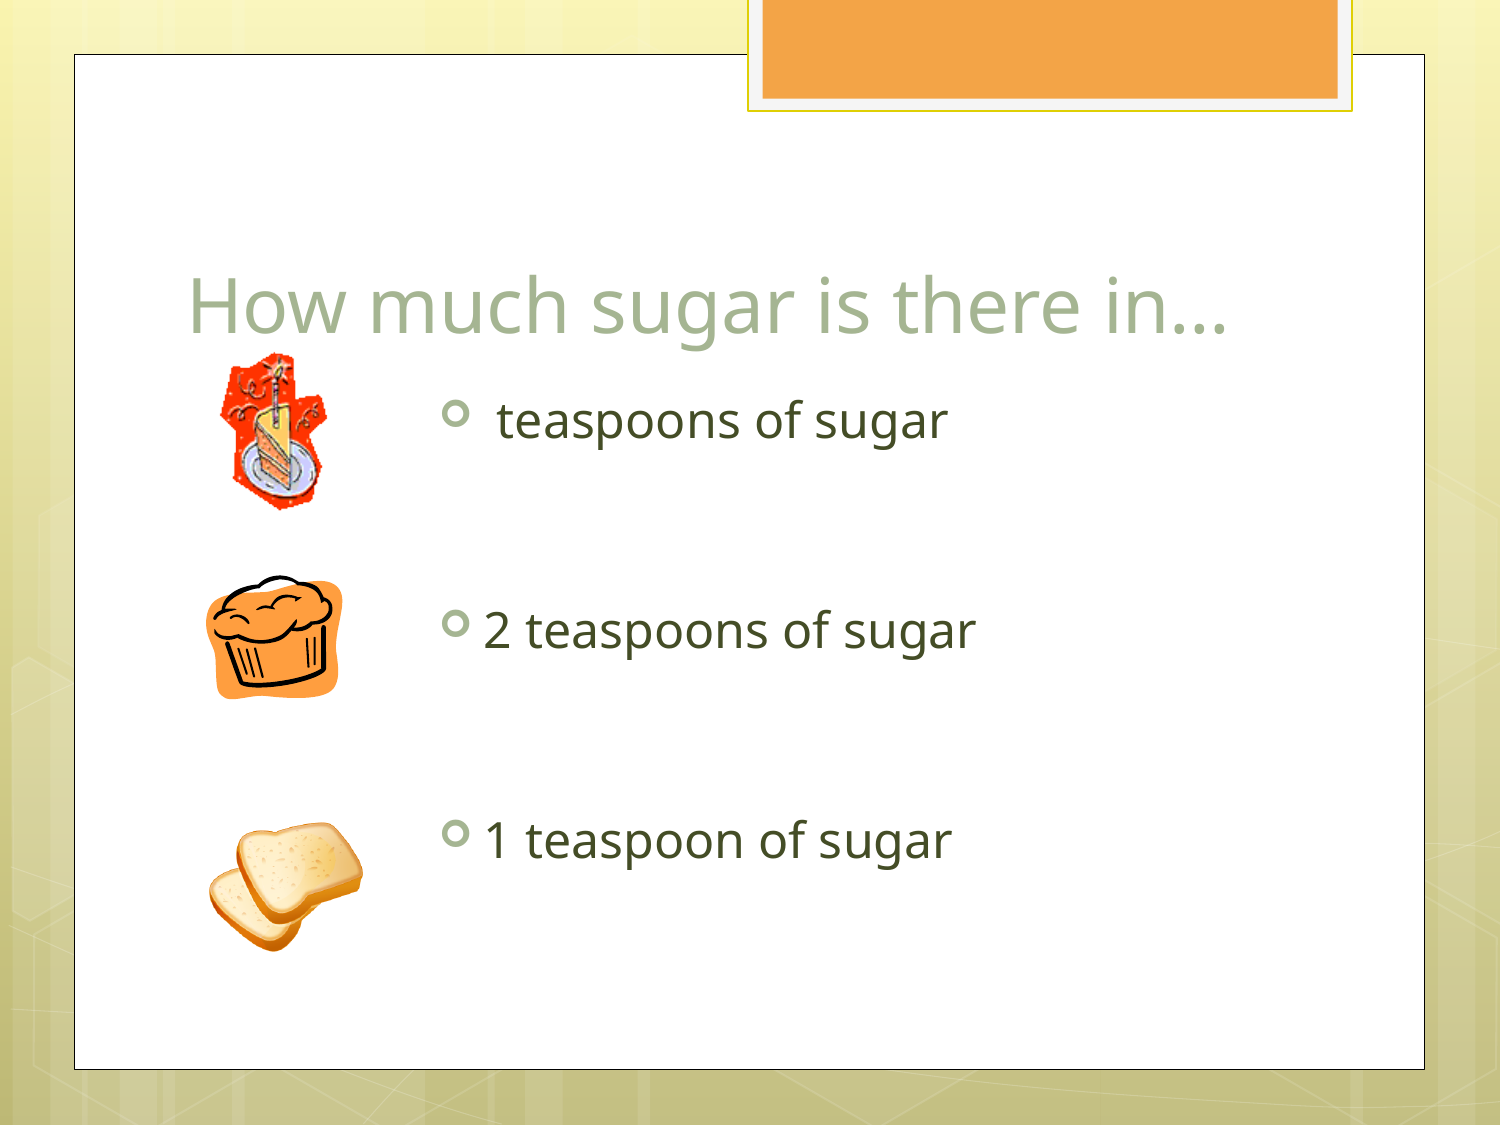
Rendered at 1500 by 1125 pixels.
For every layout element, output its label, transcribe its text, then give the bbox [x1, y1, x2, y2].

picture [205, 805, 375, 975]
picture [217, 349, 330, 515]
picture [205, 575, 344, 700]
title How much sugar is there in… [171, 168, 1324, 357]
